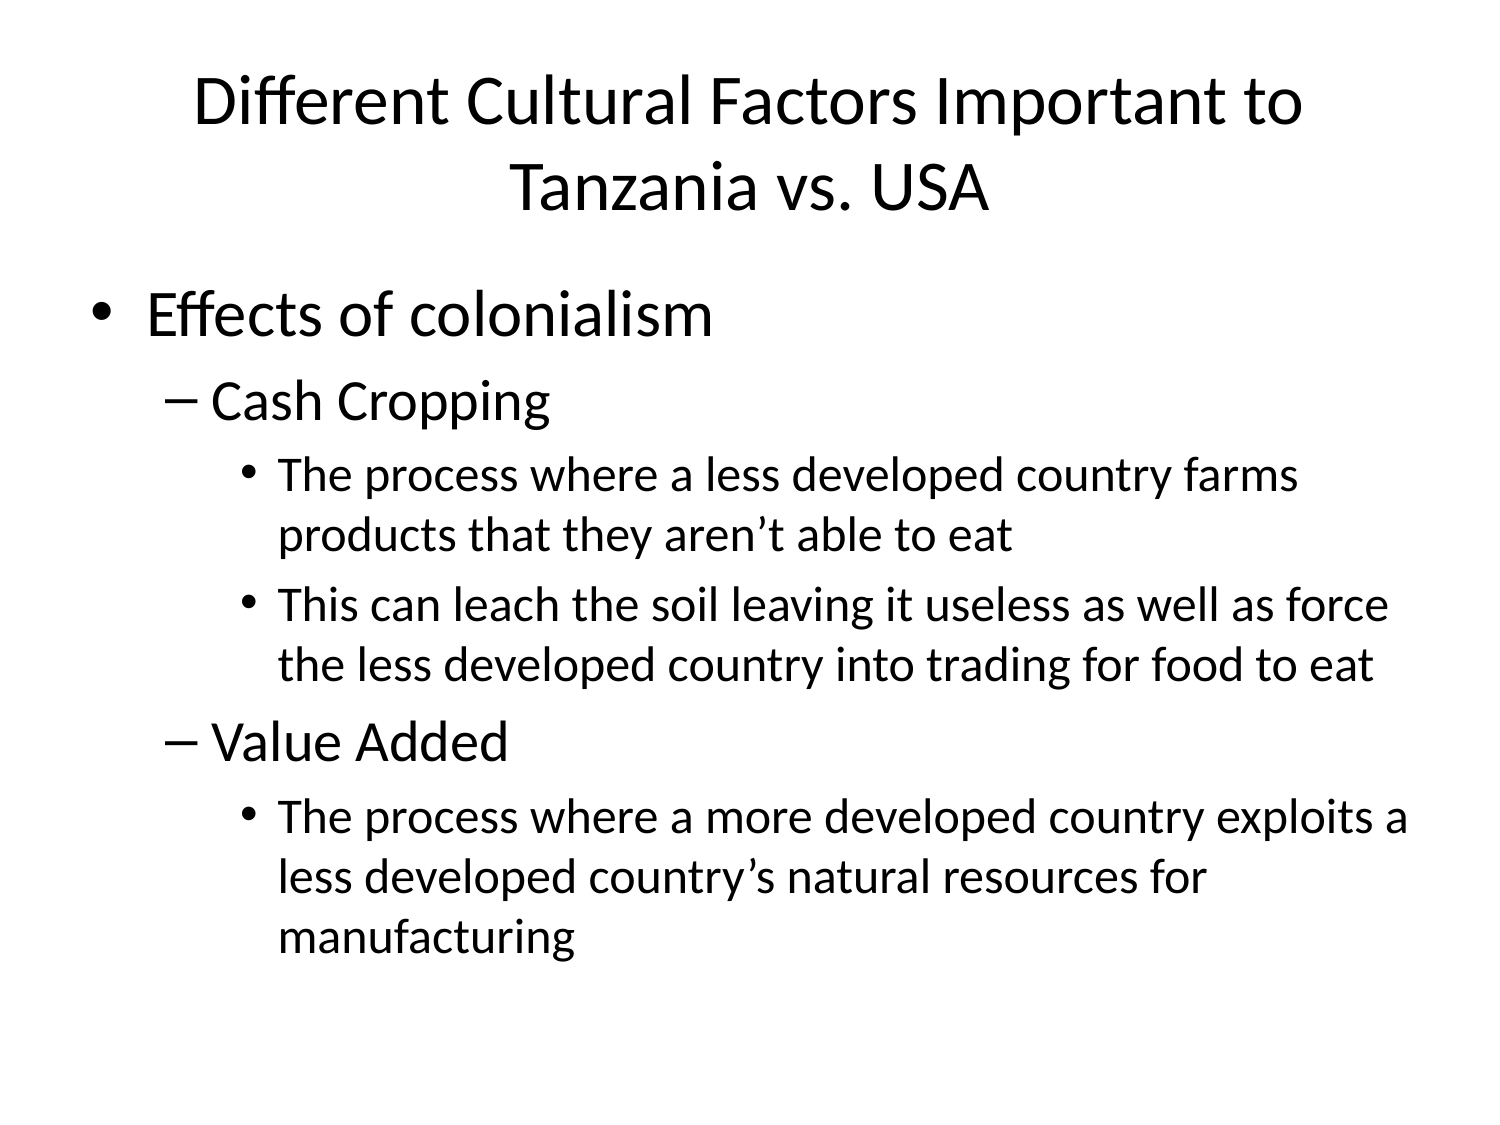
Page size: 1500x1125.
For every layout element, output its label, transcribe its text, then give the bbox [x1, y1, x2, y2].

list Effects of colonialism Cash Cropping The process where a less developed country farms products that they aren’t able to eat This can leach the soil leaving it useless as well as force the less developed country into trading for food to eat Value Added The process where a more developed country exploits a less developed country’s natural resources for manufacturing [75, 262, 1425, 1005]
title Different Cultural Factors Important to Tanzania vs. USA [75, 45, 1425, 233]
